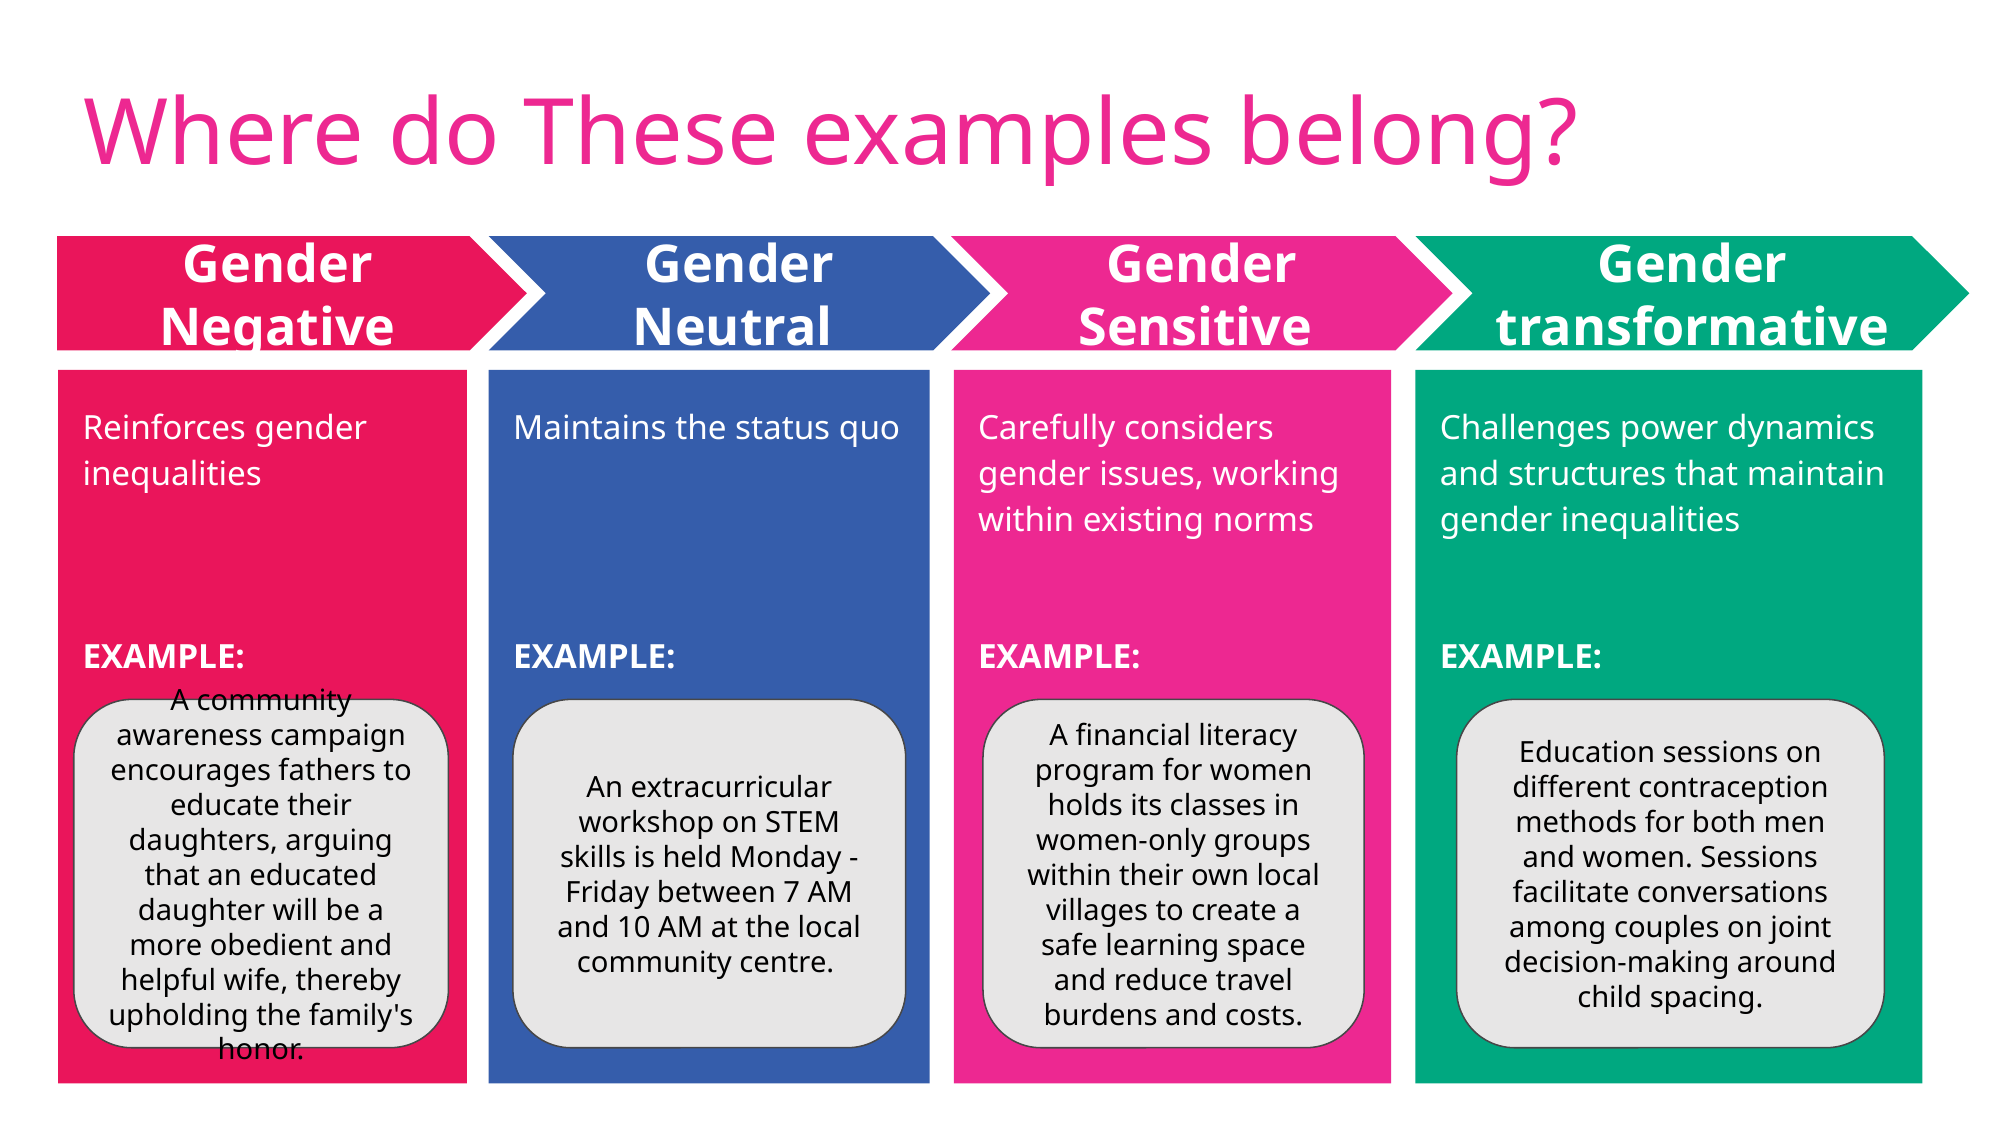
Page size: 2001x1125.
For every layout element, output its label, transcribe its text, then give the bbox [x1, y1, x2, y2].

text_box Gender Sensitive [951, 236, 1453, 351]
text_box Gender Neutral [488, 236, 991, 351]
text_box Gender transformative [1415, 236, 1970, 351]
text_box Carefully considers gender issues, working within existing norms EXAMPLE: [953, 369, 1392, 1084]
text_box A financial literacy program for women holds its classes in women-only groups within their own local villages to create a safe learning space and reduce travel burdens and costs. [982, 699, 1365, 1048]
text_box Education sessions on different contraception methods for both men and women. Sessions facilitate conversations among couples on joint decision-making around child spacing. [1456, 699, 1885, 1048]
text_box Maintains the status quo EXAMPLE: [488, 369, 930, 1084]
text_box An extracurricular workshop on STEM skills is held Monday - Friday between 7 AM and 10 AM at the local community centre. [512, 699, 906, 1048]
text_box Gender Negative [57, 236, 527, 351]
text_box Challenges power dynamics and structures that maintain gender inequalities EXAMPLE: [1415, 369, 1923, 1084]
text_box Reinforces gender inequalities EXAMPLE: [58, 369, 467, 1084]
title Where do These examples belong? [68, 72, 1932, 198]
text_box A community awareness campaign encourages fathers to educate their daughters, arguing that an educated daughter will be a more obedient and helpful wife, thereby upholding the family's honor. [73, 699, 449, 1048]
